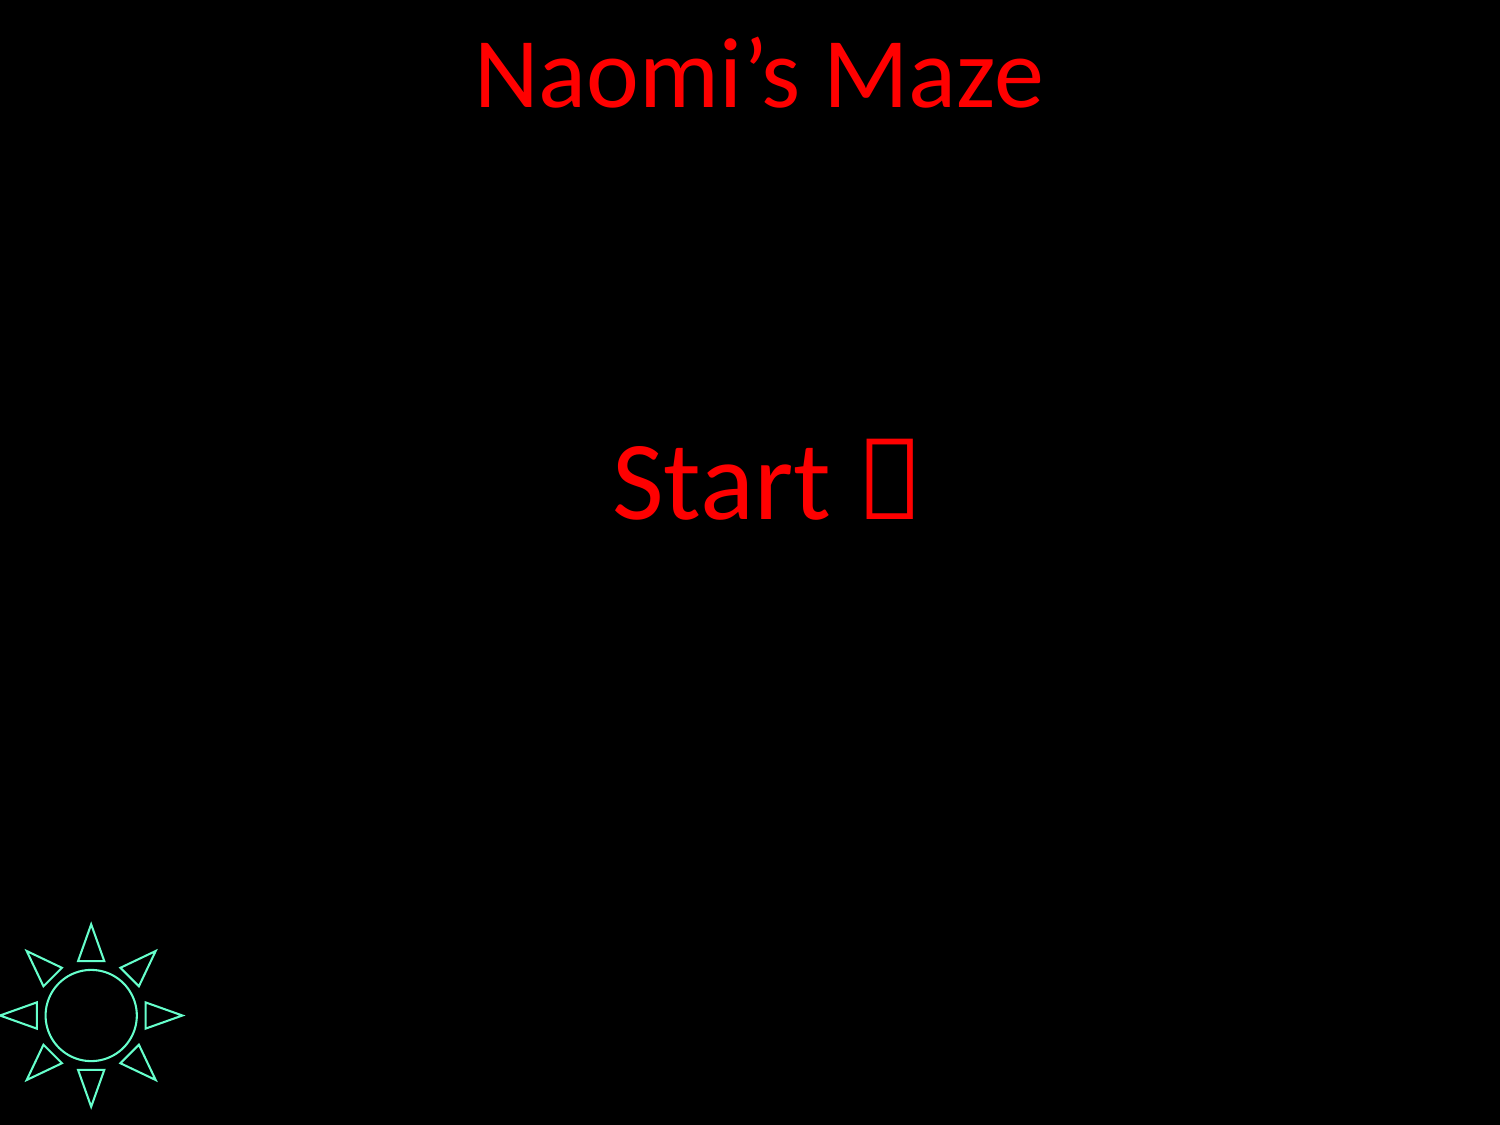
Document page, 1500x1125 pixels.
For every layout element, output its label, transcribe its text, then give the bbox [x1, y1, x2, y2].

text_box [44, 968, 138, 1063]
text_box [76, 921, 106, 963]
text_box [0, 1000, 38, 1031]
text_box [24, 948, 64, 989]
text_box [24, 1042, 64, 1083]
text_box [118, 1042, 158, 1083]
text_box [118, 948, 158, 989]
text_box [144, 1000, 186, 1031]
text_box Start  [395, 399, 1167, 550]
text_box [76, 1068, 106, 1110]
text_box Naomi’s Maze [9, 0, 1500, 135]
